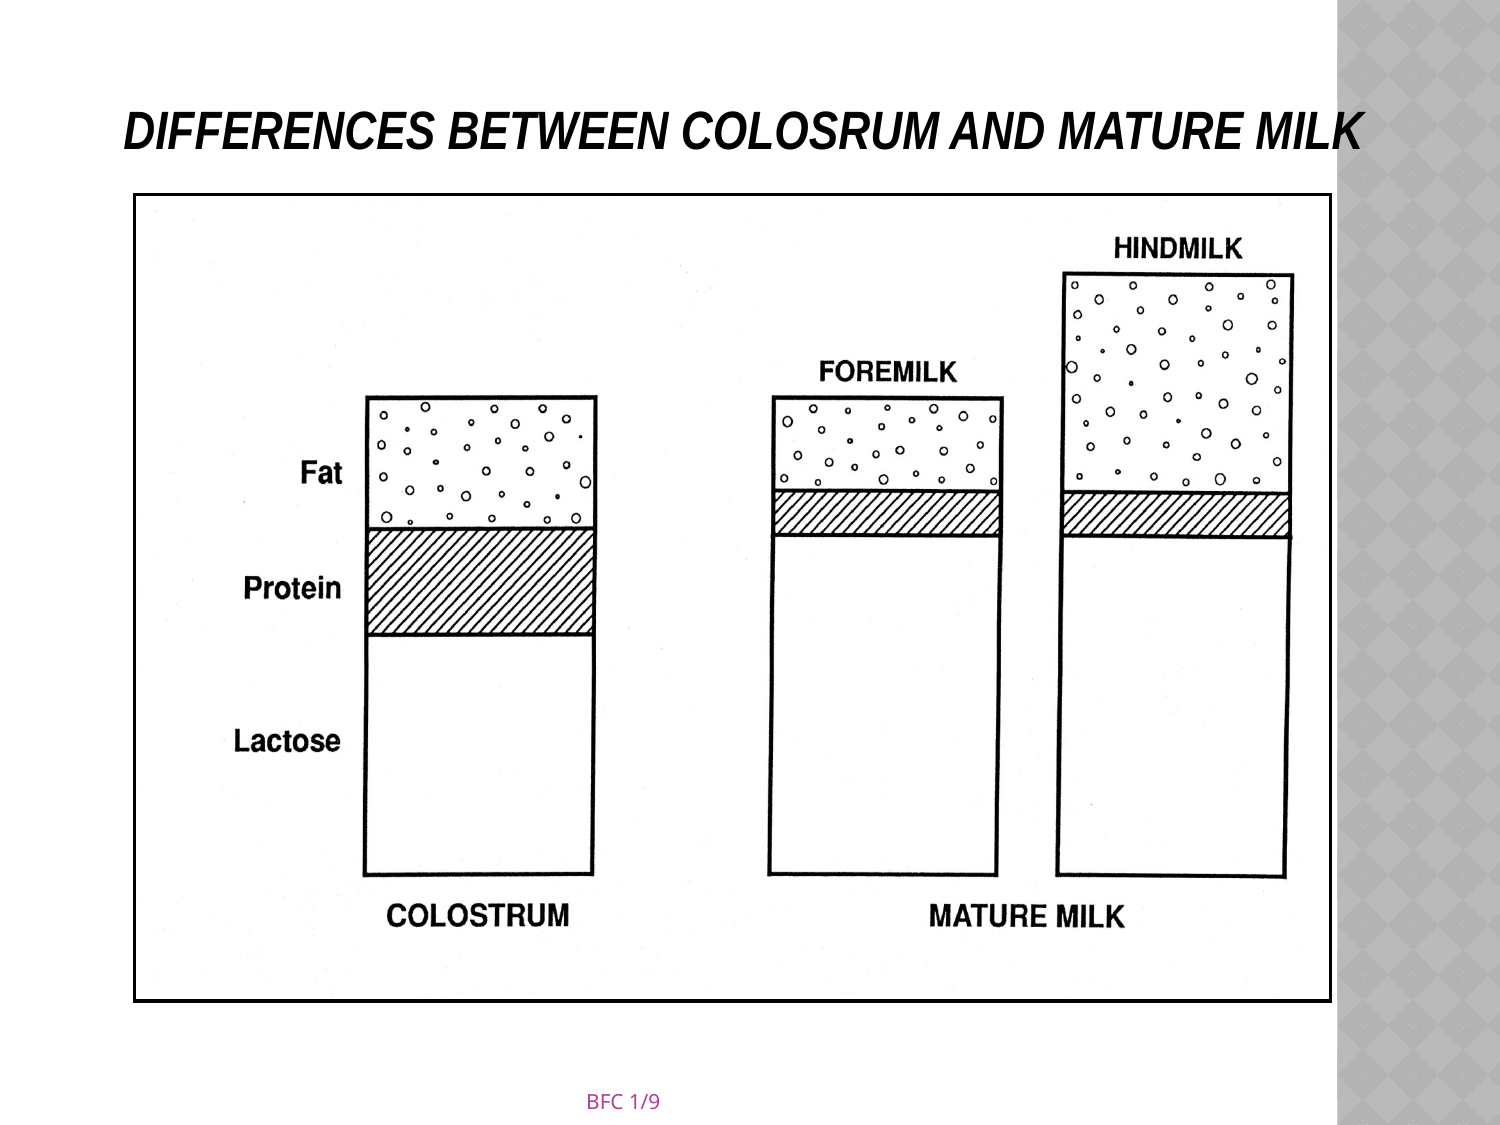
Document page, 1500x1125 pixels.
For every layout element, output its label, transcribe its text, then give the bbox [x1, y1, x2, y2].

title Differences between colosrum and mature milk [112, 37, 1388, 161]
footer BFC 1/9 [75, 1075, 675, 1114]
picture [135, 195, 1330, 1000]
